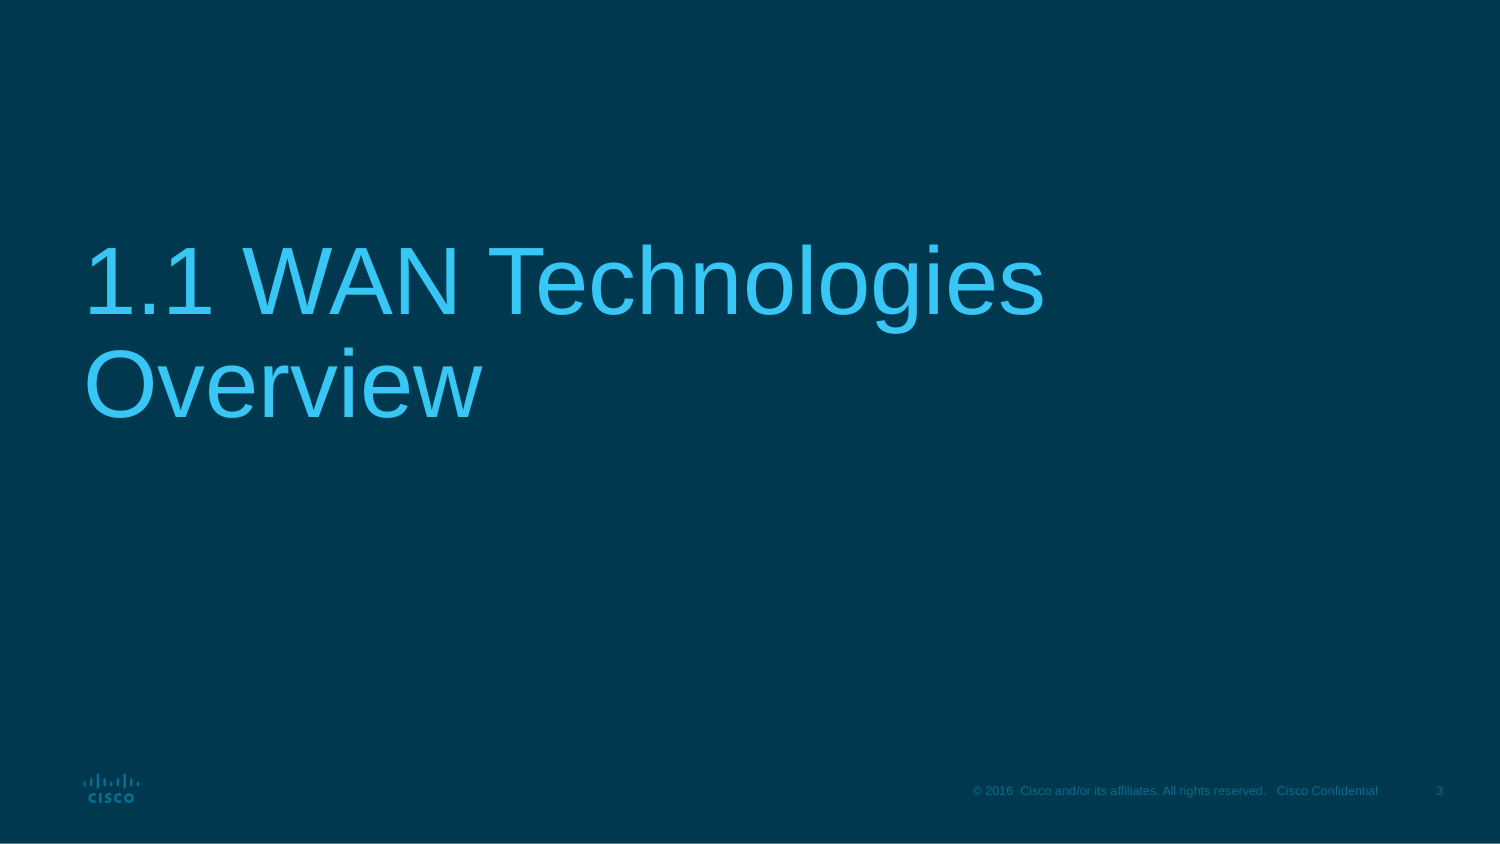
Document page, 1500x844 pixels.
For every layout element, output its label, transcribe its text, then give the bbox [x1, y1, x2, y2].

title 1.1 WAN Technologies Overview [68, 150, 1349, 446]
